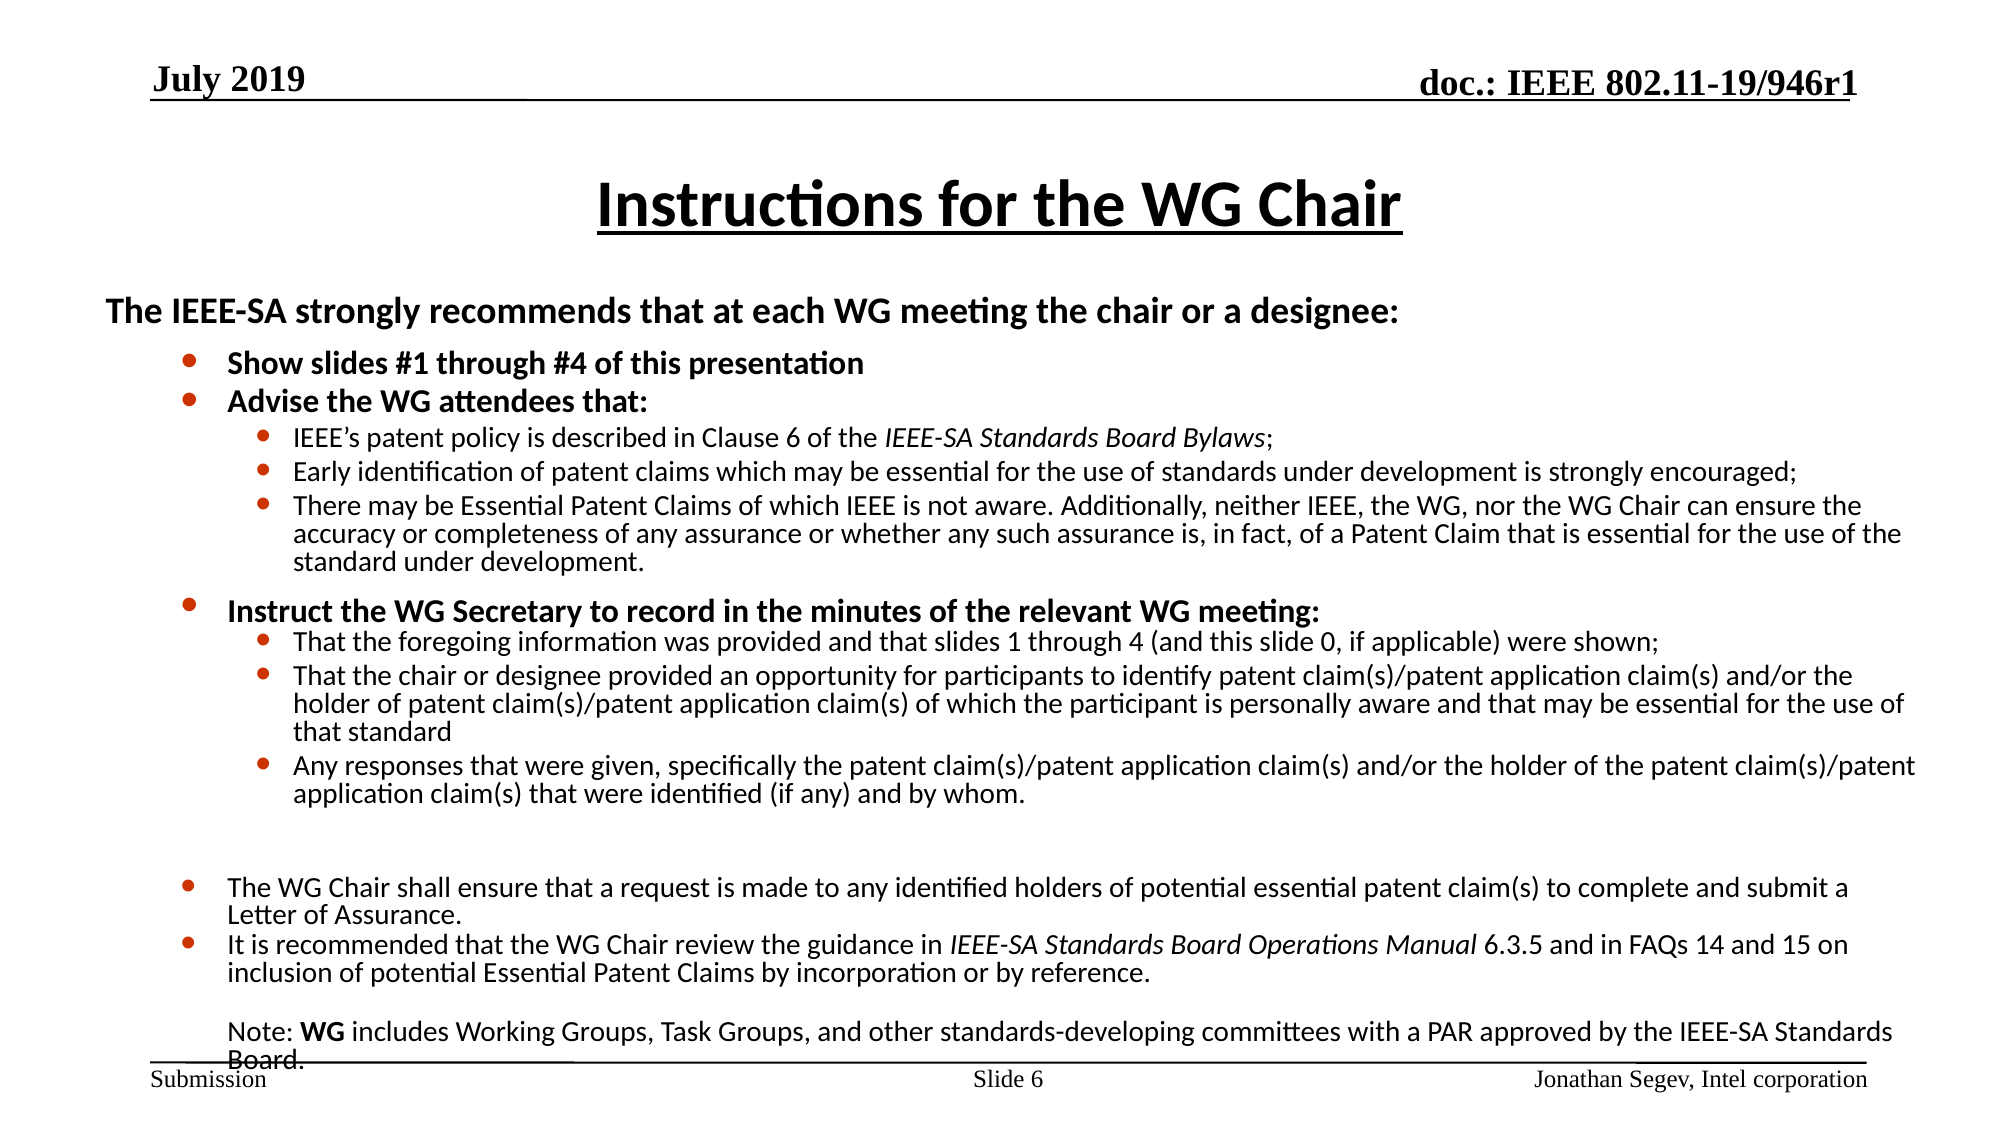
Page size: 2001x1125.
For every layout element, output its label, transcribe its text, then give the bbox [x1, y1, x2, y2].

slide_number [152, 54, 563, 100]
slide_number Slide 6 [950, 1061, 1067, 1123]
footer Jonathan Segev, Intel corporation [1171, 1061, 1869, 1093]
list The IEEE-SA strongly recommends that at each WG meeting the chair or a designee: Show slides #1 through #4 of this presentation Advise the WG attendees that: IEEE’s patent policy is described in Clause 6 of the IEEE-SA Standards Board Bylaws; Early identification of patent claims which may be essential for the use of standards under development is strongly encouraged; There may be Essential Patent Claims of which IEEE is not aware. Additionally, neither IEEE, the WG, nor the WG Chair can ensure the accuracy or completeness of any assurance or whether any such assurance is, in fact, of a Patent Claim that is essential for the use of the standard under development. Instruct the WG Secretary to record in the minutes of the relevant WG meeting: That the foregoing information was provided and that slides 1 through 4 (and this slide 0, if applicable) were shown; That the chair or designee provided an opportunity for participants to identify patent claim(s)/patent application claim(s) and/or the holder of patent claim(s)/patent application claim(s) of which the participant is personally aware and that may be essential for the use of that standard Any responses that were given, specifically the patent claim(s)/patent application claim(s) and/or the holder of the patent claim(s)/patent application claim(s) that were identified (if any) and by whom. The WG Chair shall ensure that a request is made to any identified holders of potential essential patent claim(s) to complete and submit a Letter of Assurance. It is recommended that the WG Chair review the guidance in IEEE-SA Standards Board Operations Manual 6.3.5 and in FAQs 14 and 15 on inclusion of potential Essential Patent Claims by incorporation or by reference. Note: WG includes Working Groups, Task Groups, and other standards-developing committees with a PAR approved by the IEEE-SA Standards Board. [90, 286, 1934, 1000]
title Instructions for the WG Chair [149, 112, 1850, 286]
